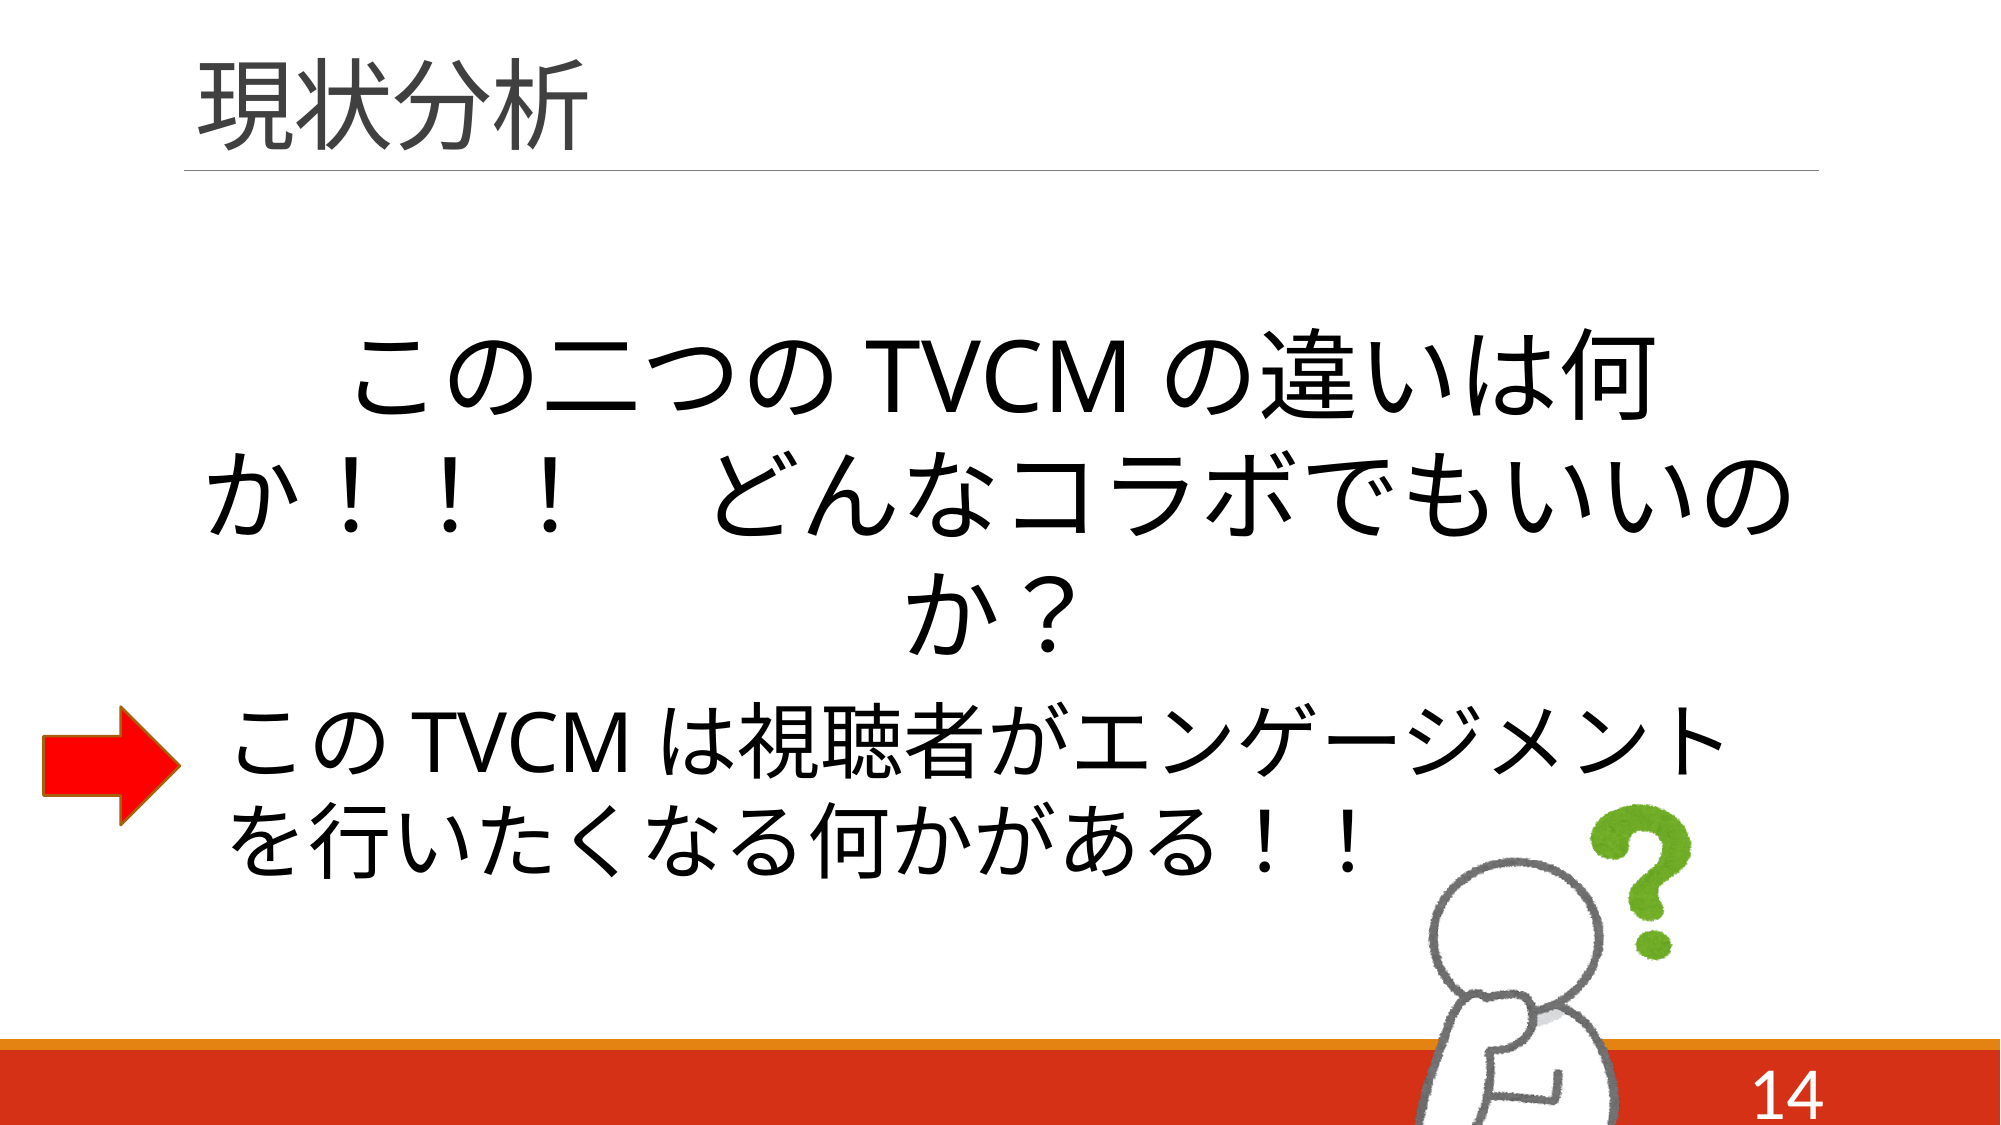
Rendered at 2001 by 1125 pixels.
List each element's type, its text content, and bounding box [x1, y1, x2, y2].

picture [1289, 789, 1785, 1125]
title 現状分析 [180, 28, 1830, 171]
text_box この二つのTVCMの違いは何か！！！ どんなコラボでもいいのか？ [133, 305, 1866, 681]
text_box [42, 705, 181, 827]
text_box このTVCMは視聴者がエンゲージメントを行いたくなる何かがある！！ [209, 681, 1800, 897]
slide_number 14 [1794, 1059, 1840, 1120]
